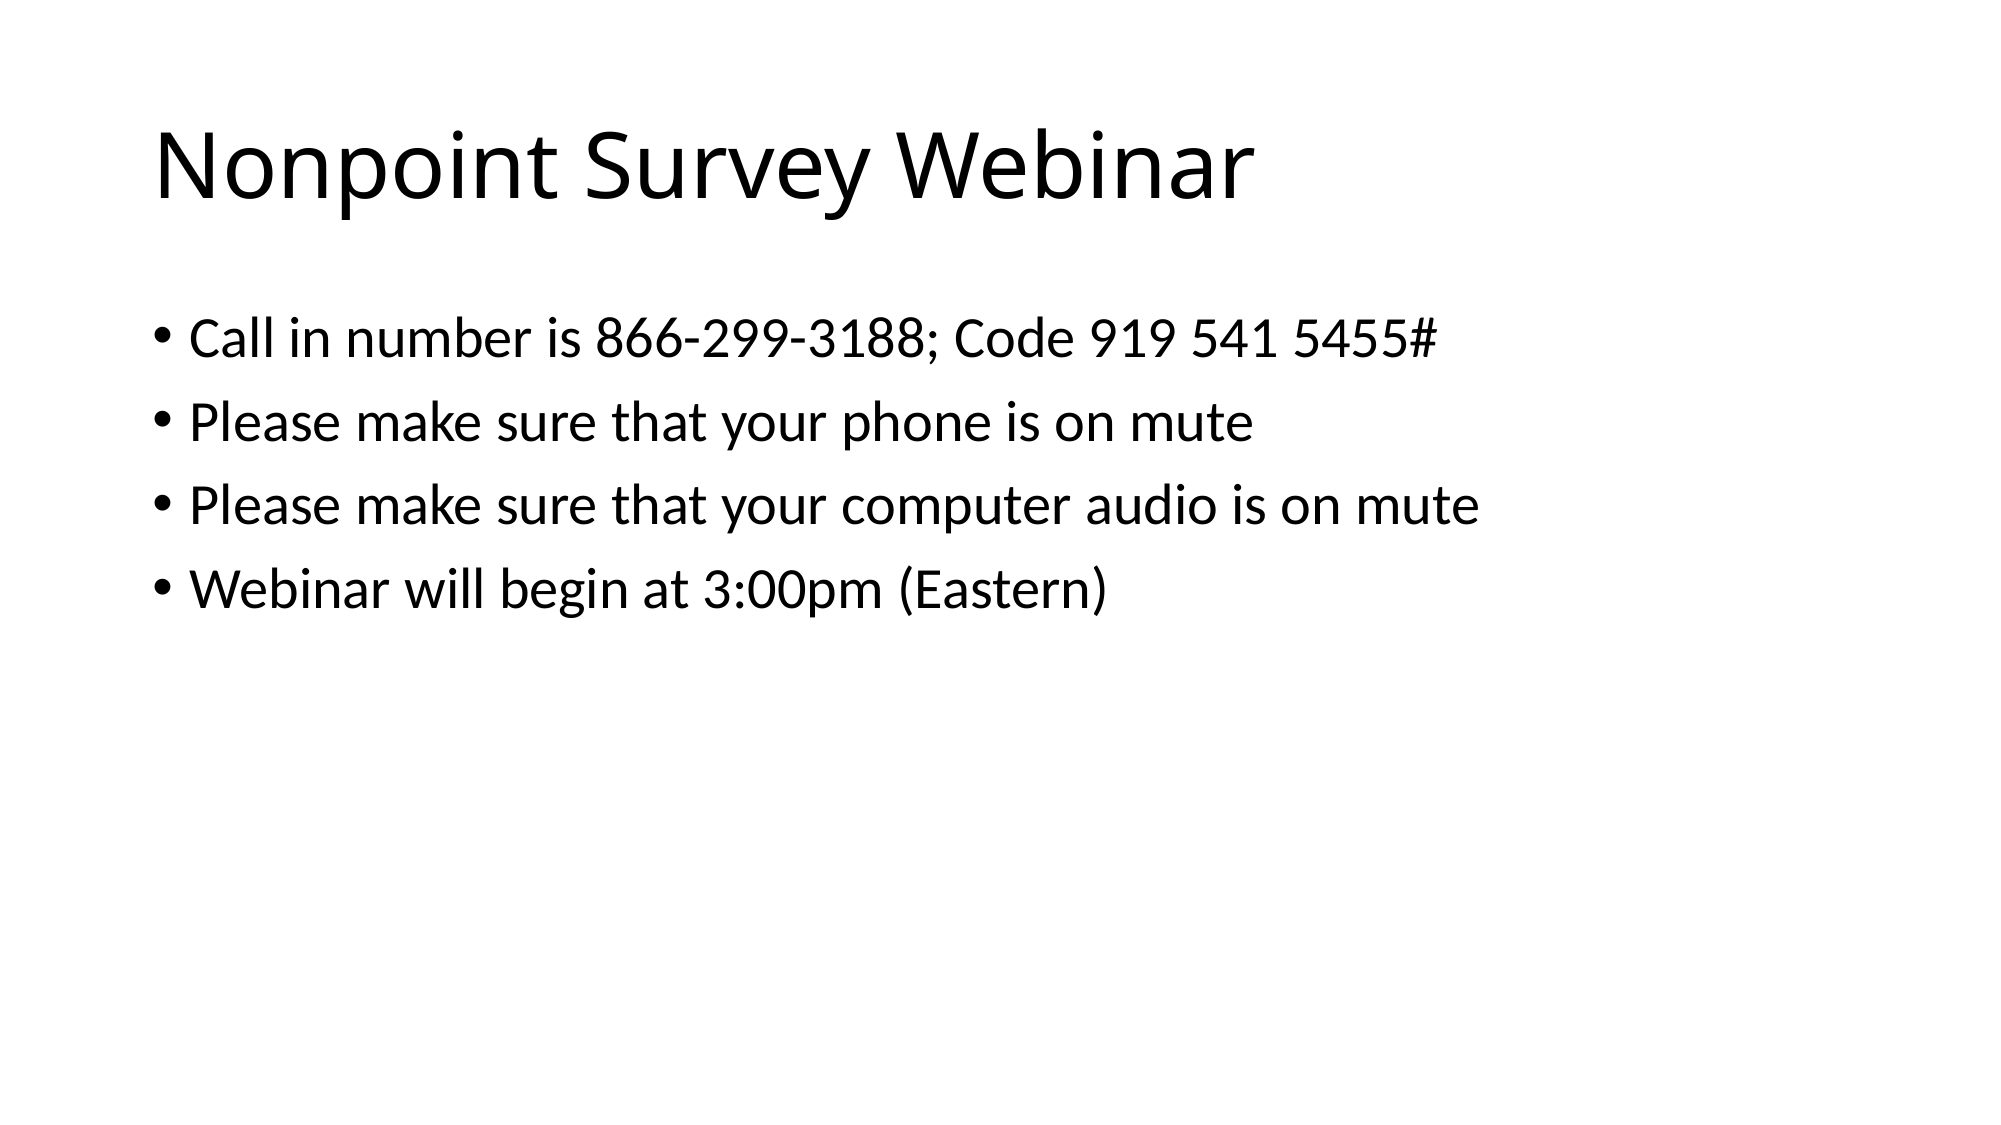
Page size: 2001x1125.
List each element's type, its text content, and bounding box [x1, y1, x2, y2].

list Call in number is 866-299-3188; Code 919 541 5455# Please make sure that your phone is on mute Please make sure that your computer audio is on mute Webinar will begin at 3:00pm (Eastern) [137, 299, 1863, 1014]
title Nonpoint Survey Webinar [137, 59, 1863, 278]
